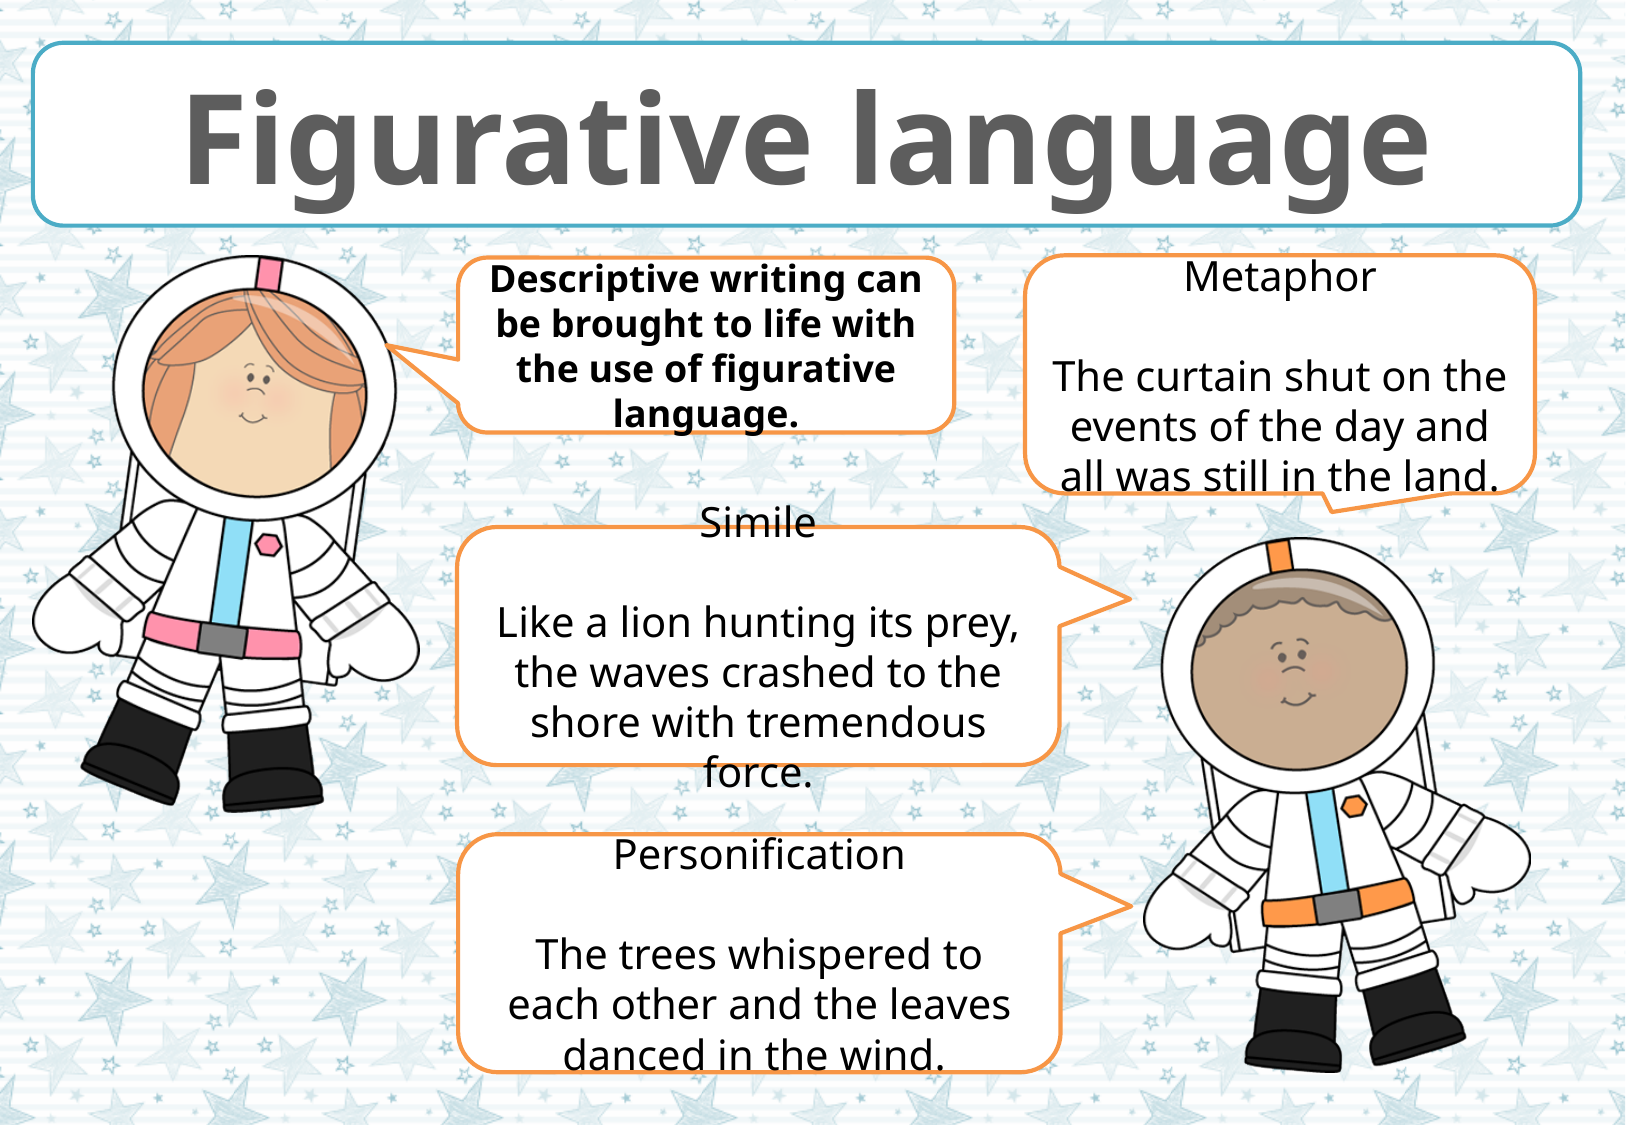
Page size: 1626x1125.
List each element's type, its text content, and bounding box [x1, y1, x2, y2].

text_box Figurative language [30, 40, 1583, 228]
picture [0, 0, 1626, 1125]
text_box Simile Like a lion hunting its prey, the waves crashed to the shore with tremendous force. [454, 524, 1133, 768]
text_box Personification The trees whispered to each other and the leaves danced in the wind. [456, 832, 1134, 1075]
text_box Metaphor The curtain shut on the events of the day and all was still in the land. [1022, 253, 1538, 515]
text_box Descriptive writing can be brought to life with the use of figurative language. [424, 255, 957, 435]
